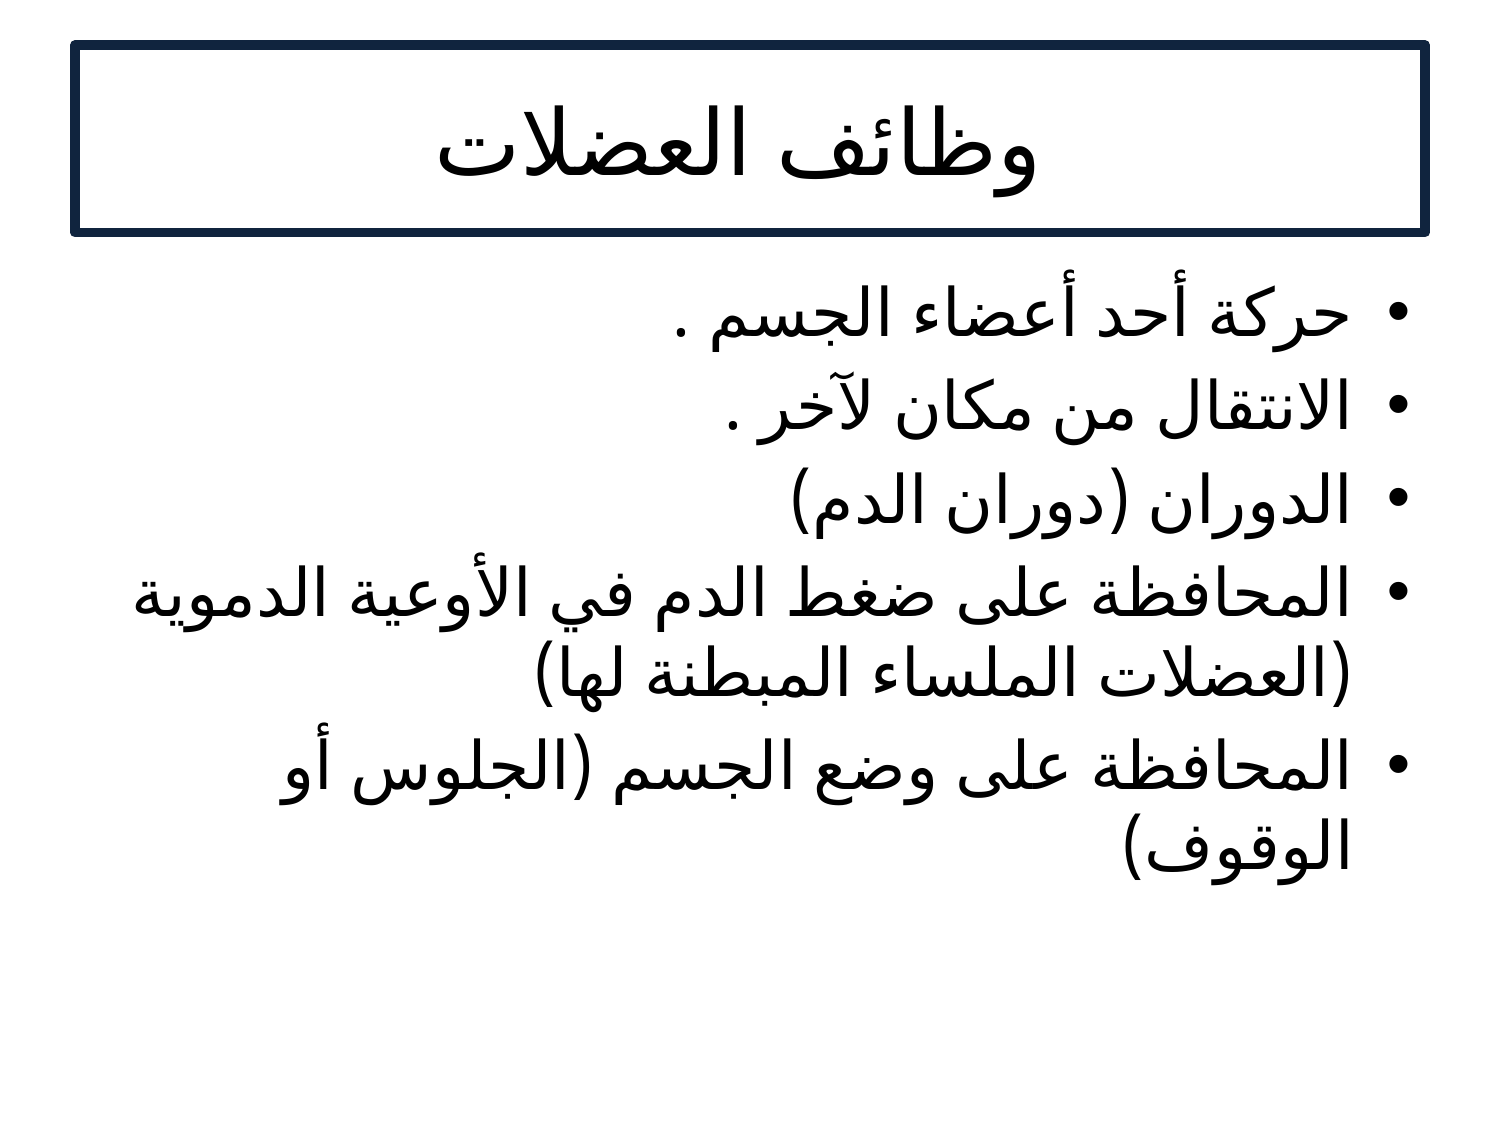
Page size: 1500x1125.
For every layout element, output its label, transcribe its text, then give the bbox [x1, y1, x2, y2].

title وظائف العضلات [75, 45, 1425, 233]
list حركة أحد أعضاء الجسم . الانتقال من مكان لآخر . الدوران (دوران الدم) المحافظة على ضغط الدم في الأوعية الدموية (العضلات الملساء المبطنة لها) المحافظة على وضع الجسم (الجلوس أو الوقوف) [75, 262, 1425, 1005]
